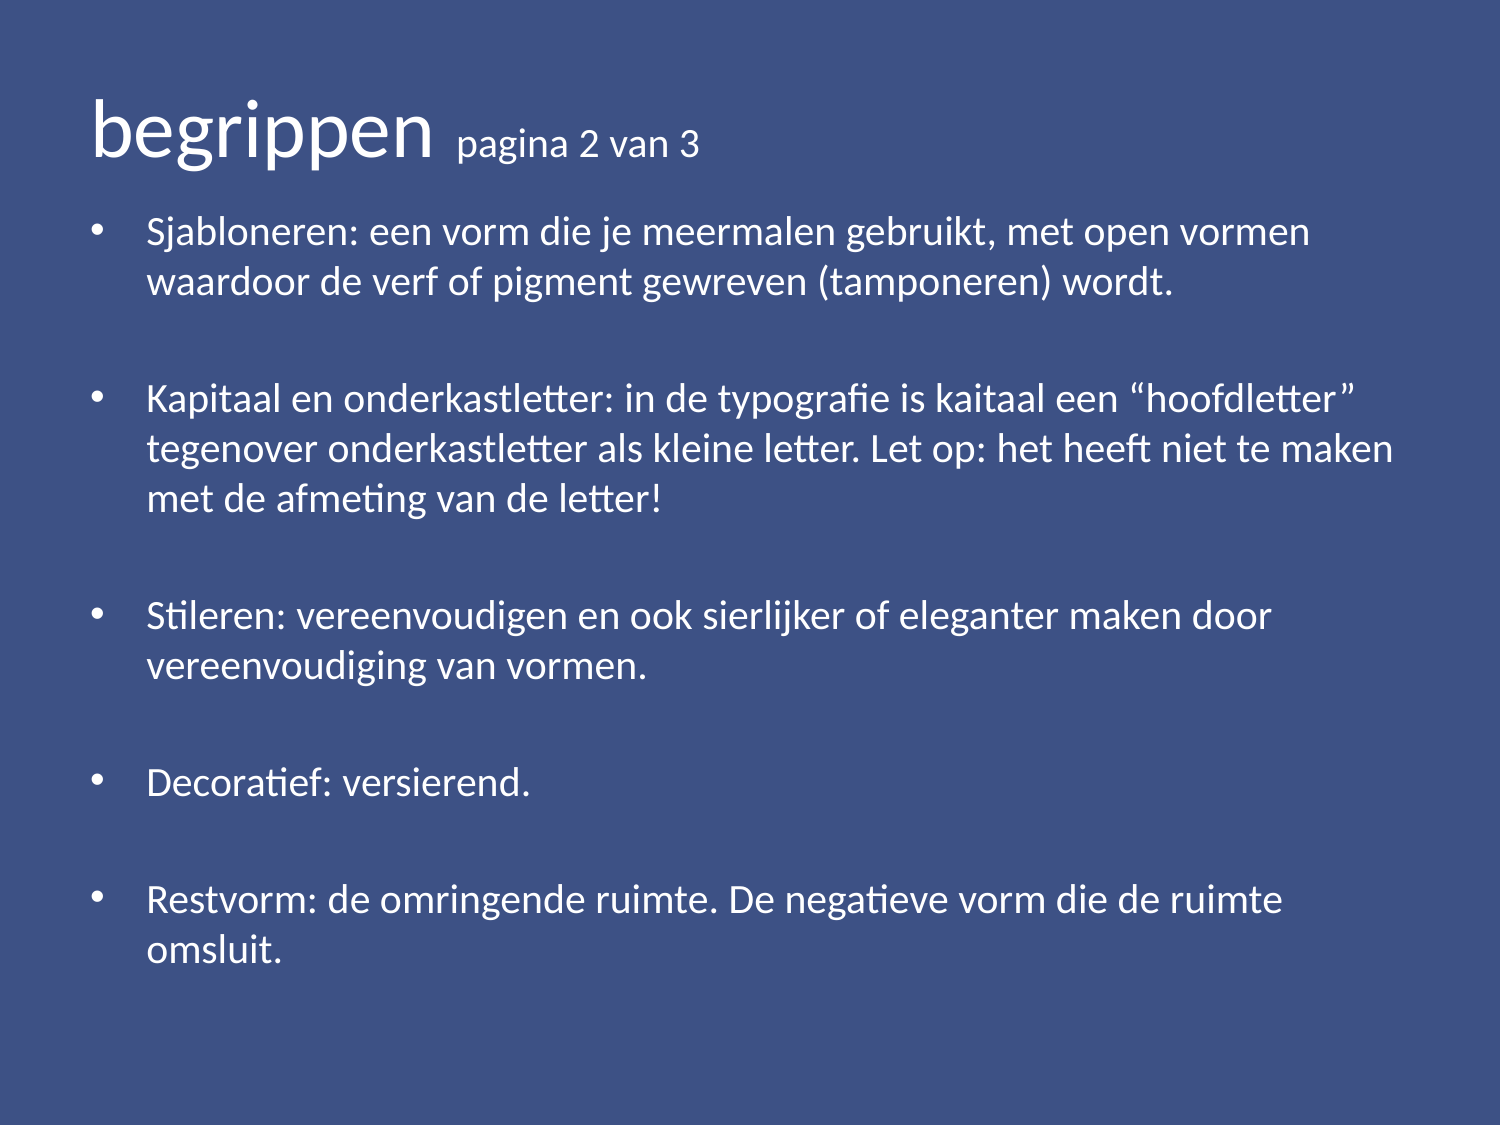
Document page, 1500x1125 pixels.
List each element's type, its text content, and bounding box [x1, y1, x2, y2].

list Sjabloneren: een vorm die je meermalen gebruikt, met open vormen waardoor de verf of pigment gewreven (tamponeren) wordt. Kapitaal en onderkastletter: in de typografie is kaitaal een “hoofdletter” tegenover onderkastletter als kleine letter. Let op: het heeft niet te maken met de afmeting van de letter! Stileren: vereenvoudigen en ook sierlijker of eleganter maken door vereenvoudiging van vormen. Decoratief: versierend. Restvorm: de omringende ruimte. De negatieve vorm die de ruimte omsluit. [75, 196, 1425, 1005]
title begrippen pagina 2 van 3 [75, 45, 1425, 196]
